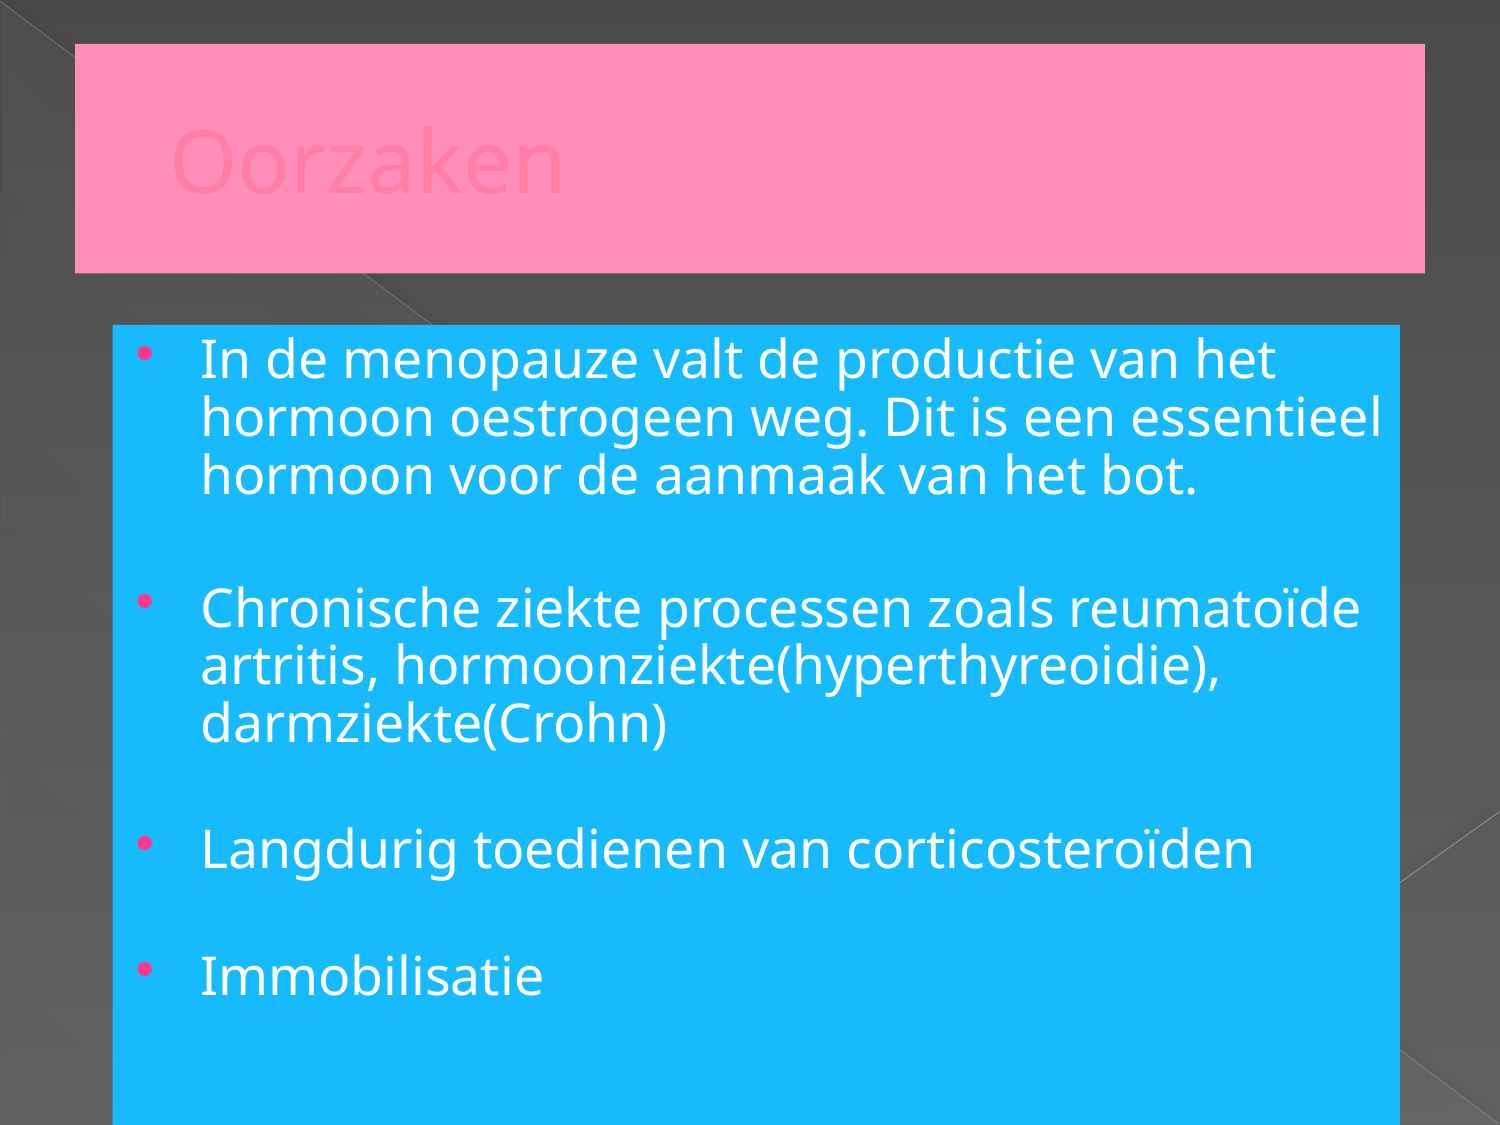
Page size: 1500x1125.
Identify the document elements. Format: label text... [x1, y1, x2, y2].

title Oorzaken [75, 43, 1425, 274]
list In de menopauze valt de productie van het hormoon oestrogeen weg. Dit is een essentieel hormoon voor de aanmaak van het bot. Chronische ziekte processen zoals reumatoïde artritis, hormoonziekte(hyperthyreoidie), darmziekte(Crohn) Langdurig toedienen van corticosteroïden Immobilisatie [112, 324, 1400, 1125]
